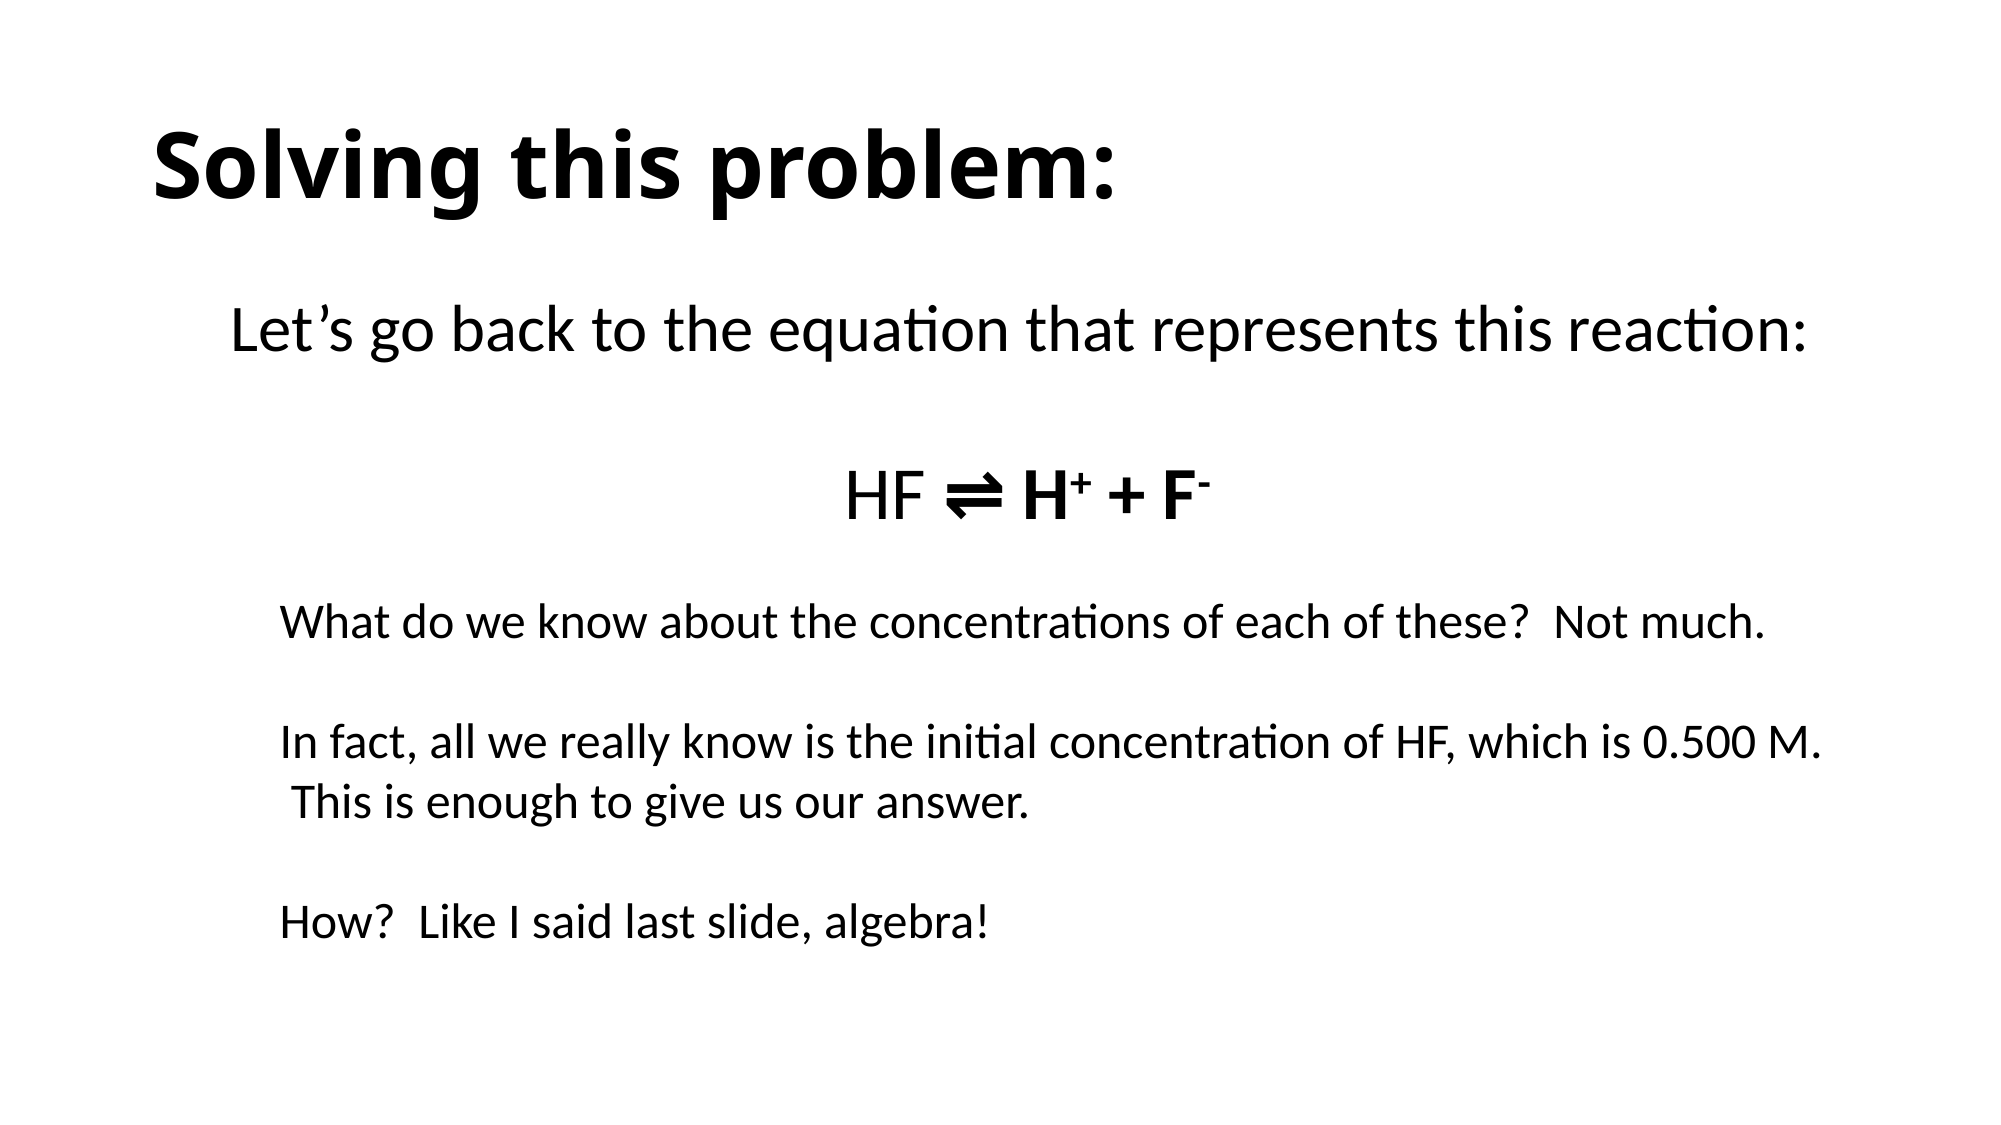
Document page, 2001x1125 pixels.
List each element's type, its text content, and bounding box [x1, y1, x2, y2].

text_box What do we know about the concentrations of each of these? Not much. In fact, all we really know is the initial concentration of HF, which is 0.500 M. This is enough to give us our answer. How? Like I said last slide, algebra! [264, 581, 1843, 956]
title Solving this problem: [137, 59, 1863, 278]
text_box Let’s go back to the equation that represents this reaction: HF ⇌ H+ + F- [213, 277, 1843, 632]
